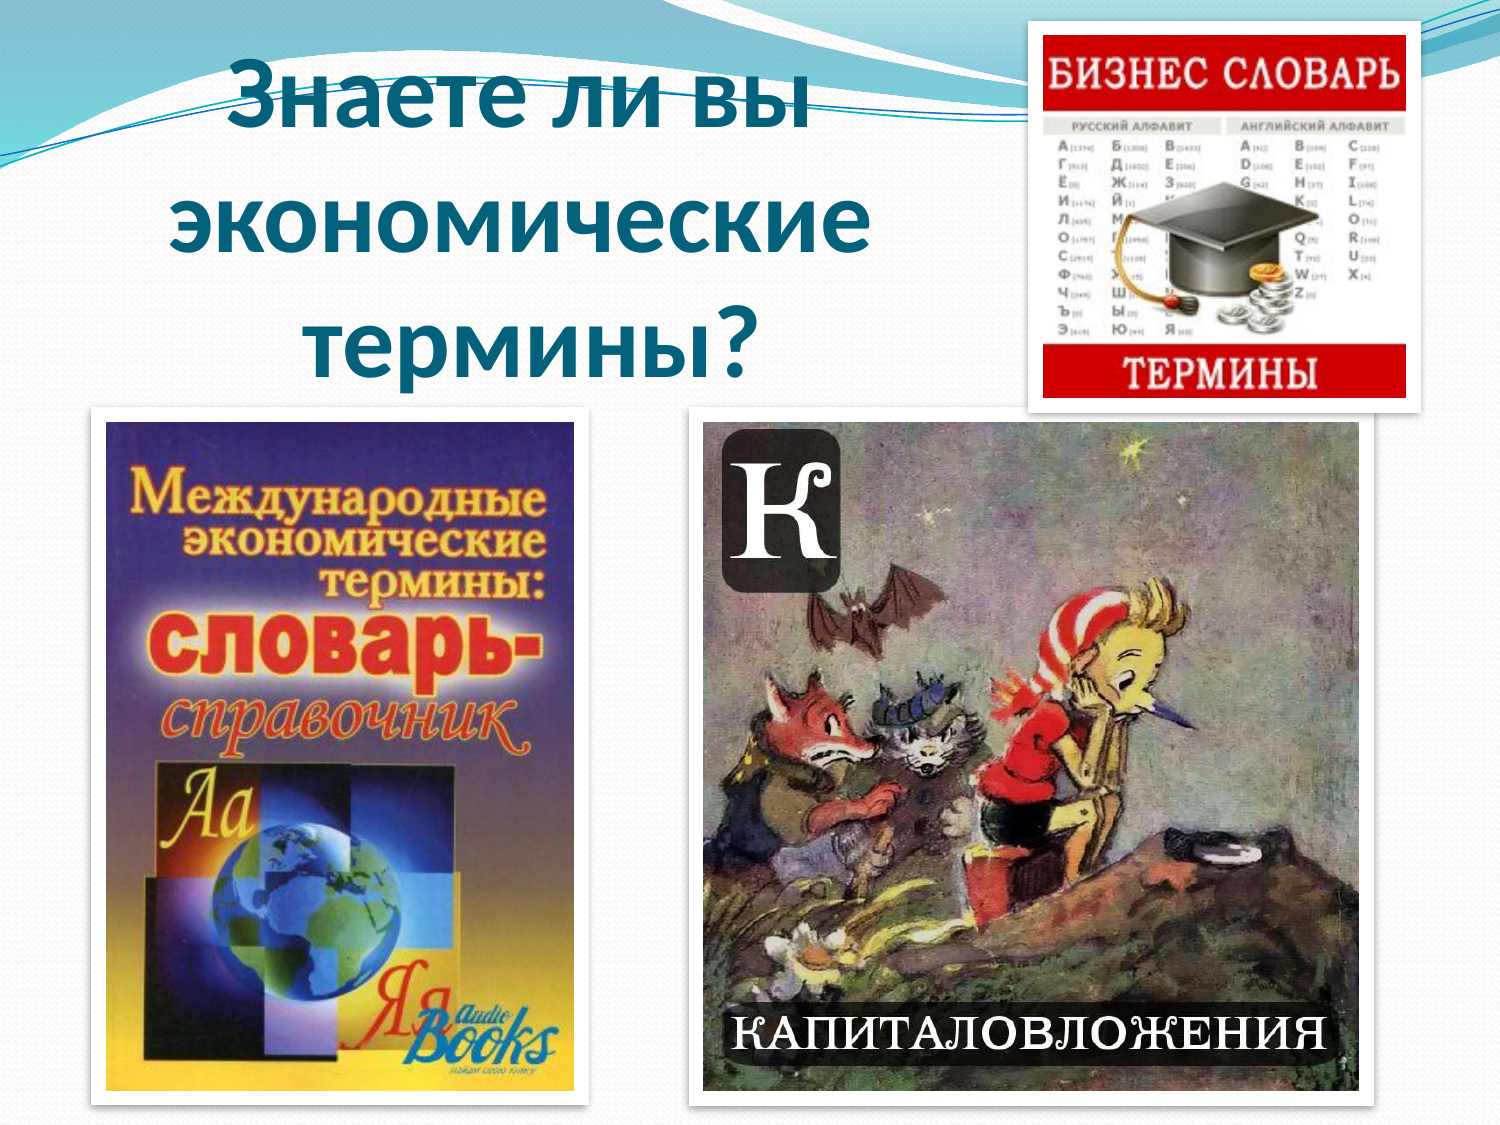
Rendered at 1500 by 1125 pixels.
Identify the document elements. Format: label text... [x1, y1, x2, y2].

picture [702, 421, 1360, 1092]
title Знаете ли вы экономические термины? [0, 34, 1023, 399]
picture [105, 421, 575, 1091]
picture [1042, 34, 1407, 399]
